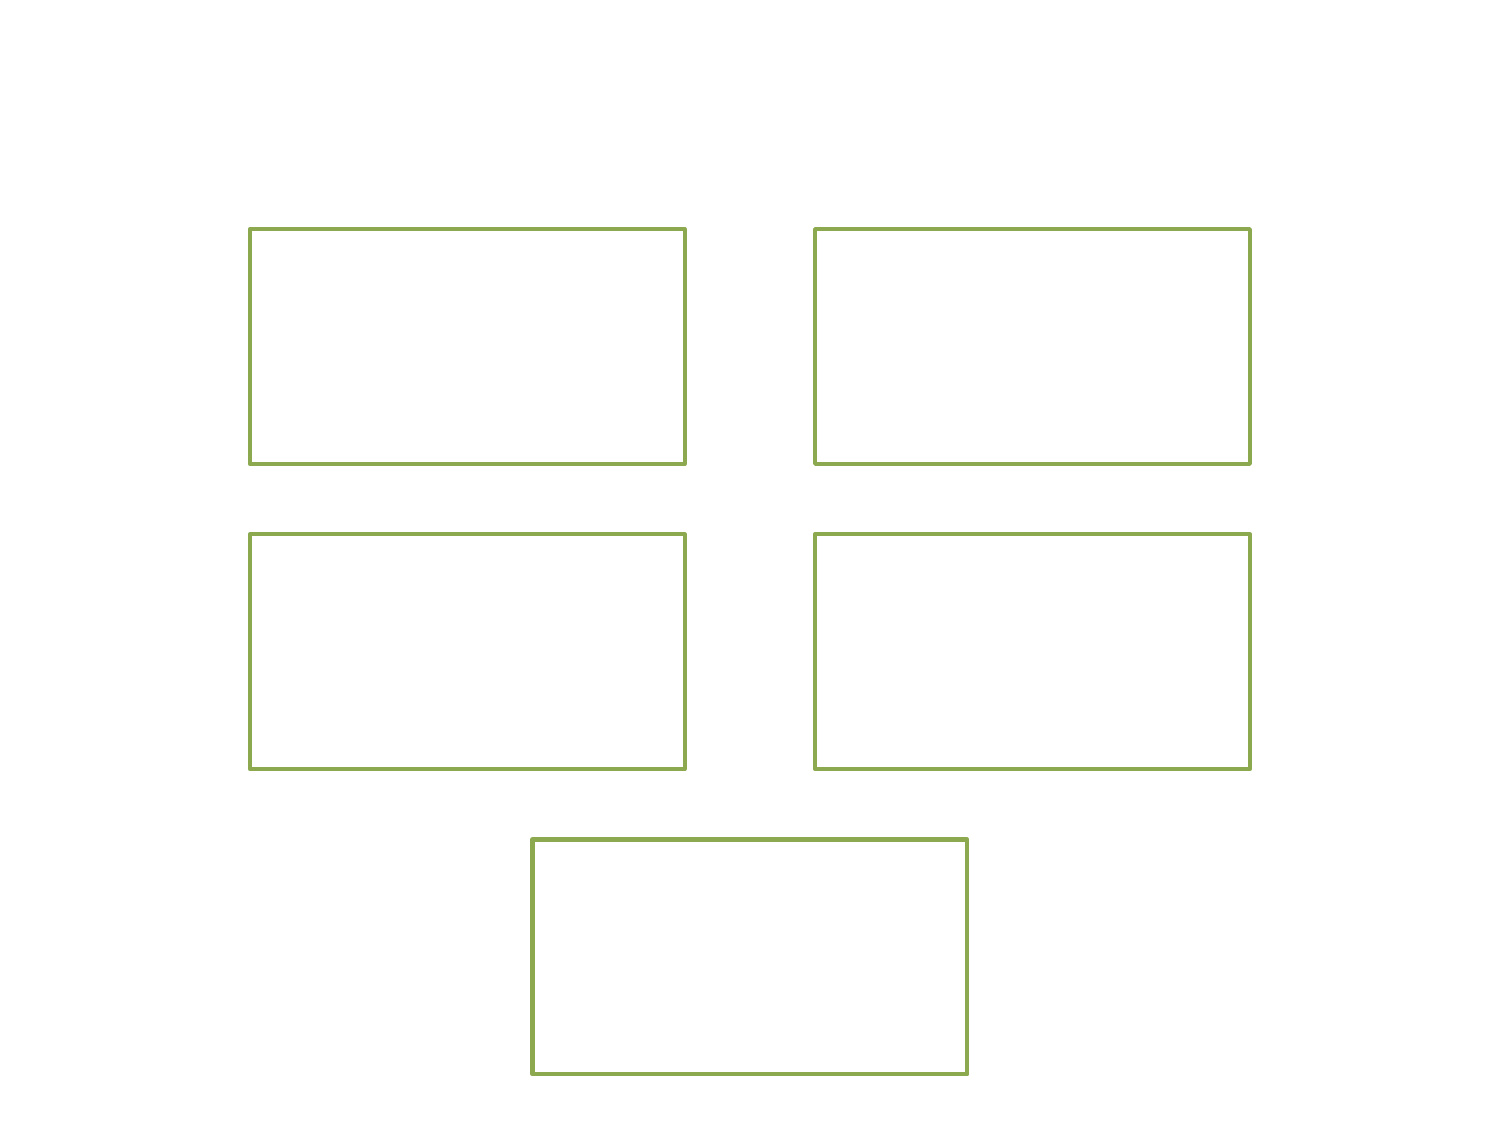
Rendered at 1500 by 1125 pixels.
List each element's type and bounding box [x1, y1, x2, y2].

text_box [249, 228, 1251, 897]
